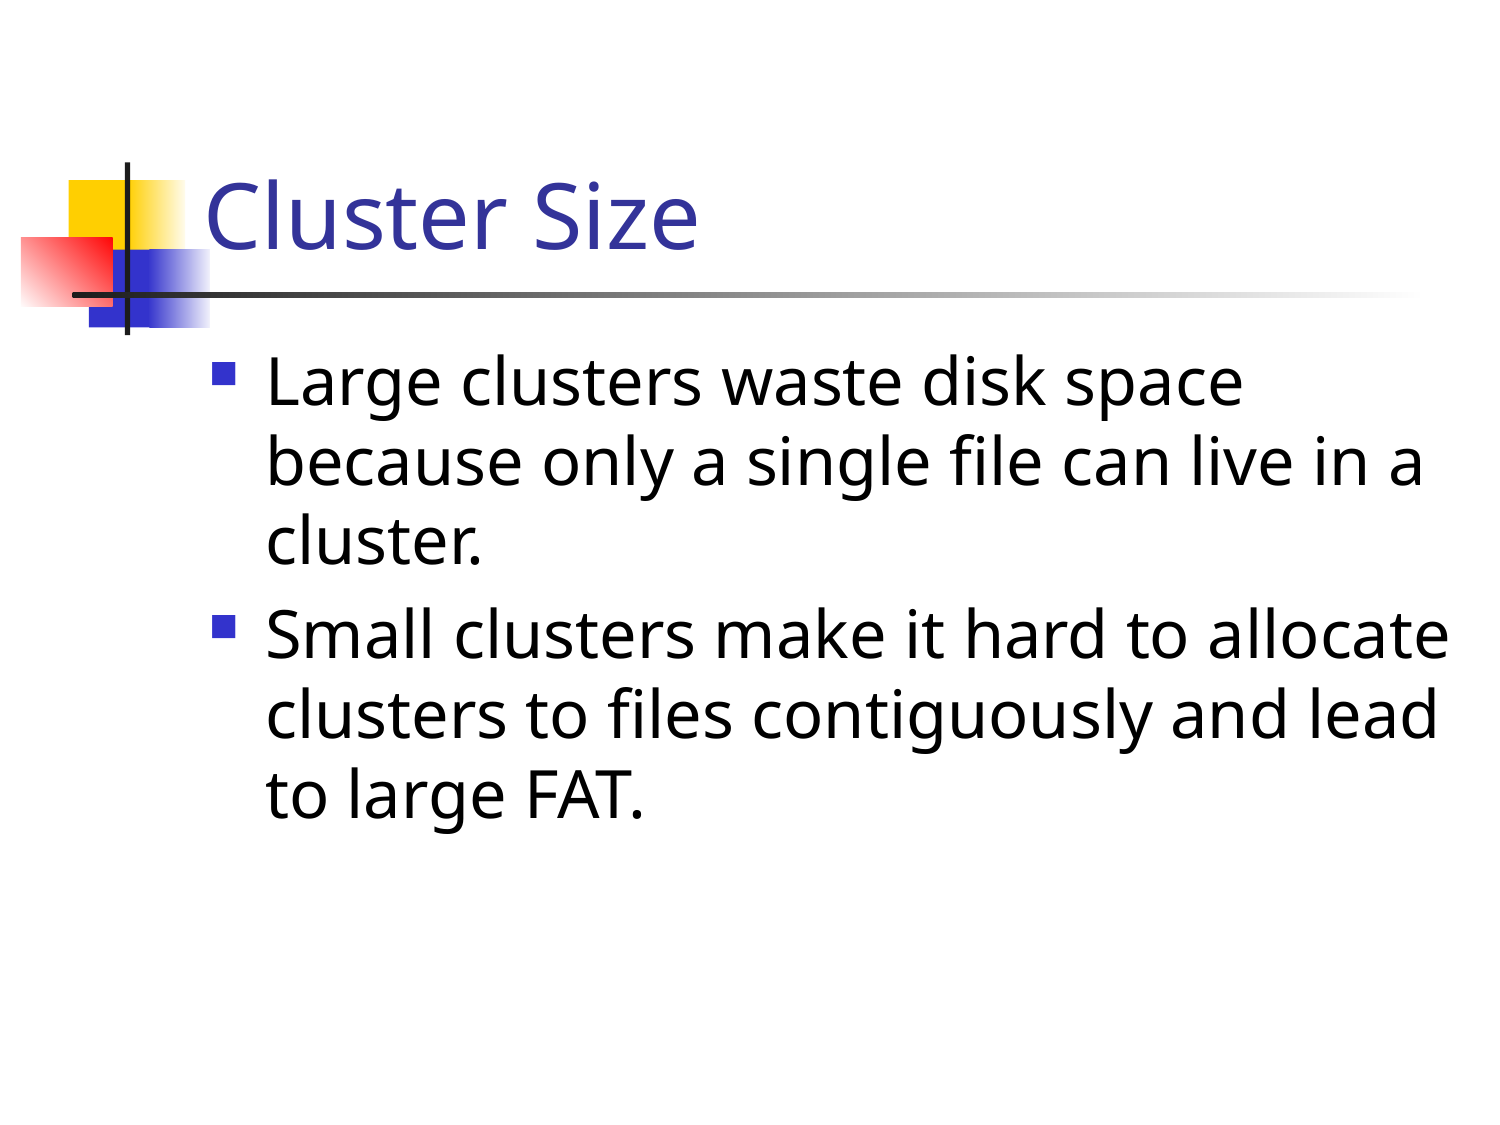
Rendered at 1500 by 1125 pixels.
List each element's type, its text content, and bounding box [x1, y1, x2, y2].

list Large clusters waste disk space because only a single file can live in a cluster. Small clusters make it hard to allocate clusters to files contiguously and lead to large FAT. [193, 330, 1470, 1007]
title Cluster Size [188, 34, 1468, 276]
